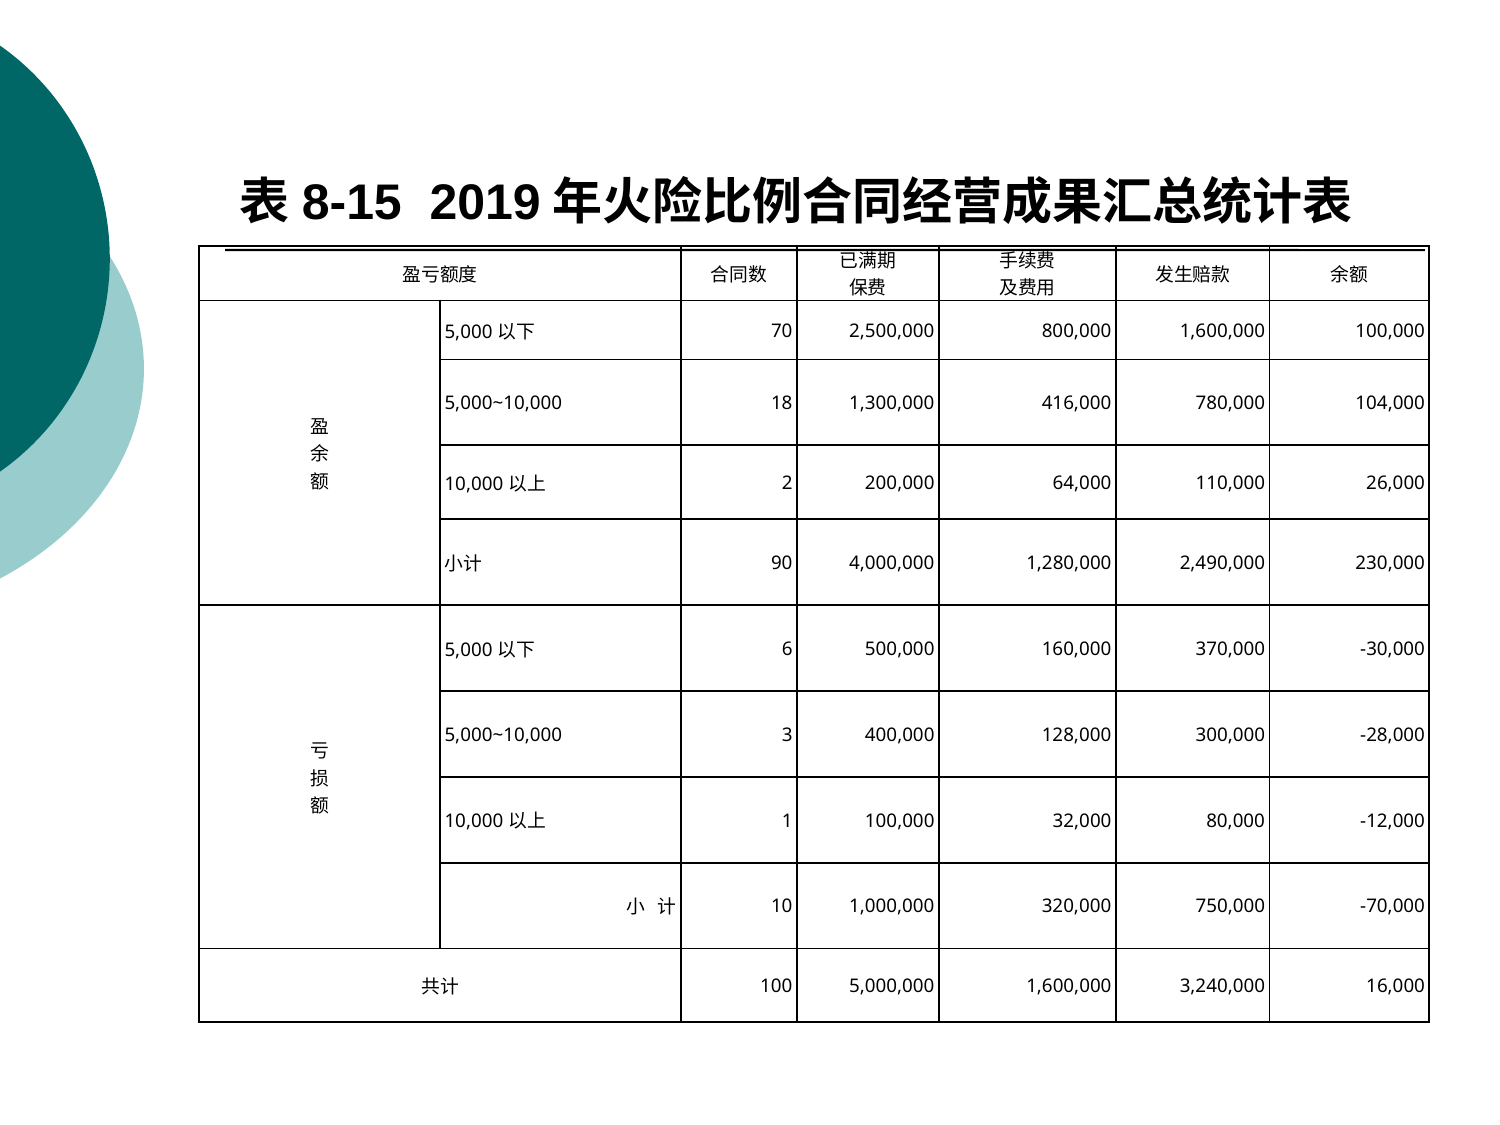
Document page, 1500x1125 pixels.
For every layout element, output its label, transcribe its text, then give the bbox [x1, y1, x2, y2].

table_cell 亏 损 额 [200, 606, 439, 948]
table_cell 1,600,000 [1117, 301, 1269, 359]
table_cell 16,000 [1270, 949, 1428, 1021]
table_cell 1,300,000 [798, 360, 938, 444]
title 表8-15 2019年火险比例合同经营成果汇总统计表 [224, 49, 1425, 238]
table_cell 500,000 [798, 606, 938, 690]
table_cell 3 [682, 692, 796, 776]
table_cell 10,000以上 [441, 778, 680, 862]
table_cell 5,000,000 [798, 949, 938, 1021]
table_cell 5,000~10,000 [441, 360, 680, 444]
table_cell 小计 [441, 520, 680, 604]
table_cell -12,000 [1270, 778, 1428, 862]
table_cell 5,000以下 [441, 301, 680, 359]
table_cell 32,000 [940, 778, 1115, 862]
table_cell 100,000 [798, 778, 938, 862]
table_cell 300,000 [1117, 692, 1269, 776]
table_cell 5,000以下 [441, 606, 680, 690]
table_cell 780,000 [1117, 360, 1269, 444]
table_header 已满期 保费 [798, 247, 938, 300]
table_cell 1,000,000 [798, 864, 938, 948]
table_header 手续费 及费用 [940, 247, 1115, 300]
table_cell 18 [682, 360, 796, 444]
table_header 余额 [1270, 247, 1428, 300]
table_cell 100 [682, 949, 796, 1021]
table_cell 3,240,000 [1117, 949, 1269, 1021]
table_cell 800,000 [940, 301, 1115, 359]
table_cell 5,000~10,000 [441, 692, 680, 776]
table_header 发生赔款 [1117, 247, 1269, 300]
table_cell 200,000 [798, 446, 938, 518]
table_cell 盈 余 额 [200, 301, 439, 604]
table_cell 100,000 [1270, 301, 1428, 359]
table_cell 104,000 [1270, 360, 1428, 444]
table_cell 小 计 [441, 864, 680, 948]
table_cell 90 [682, 520, 796, 604]
table_cell 1,600,000 [940, 949, 1115, 1021]
table_cell 26,000 [1270, 446, 1428, 518]
table_cell 80,000 [1117, 778, 1269, 862]
table_cell 10 [682, 864, 796, 948]
table_cell 320,000 [940, 864, 1115, 948]
table_cell 128,000 [940, 692, 1115, 776]
table_cell -70,000 [1270, 864, 1428, 948]
table_cell 6 [682, 606, 796, 690]
table_cell 共计 [200, 949, 680, 1021]
table_cell 400,000 [798, 692, 938, 776]
table_cell 10,000以上 [441, 446, 680, 518]
table_cell 1,280,000 [940, 520, 1115, 604]
table_cell 1 [682, 778, 796, 862]
table_cell 2,490,000 [1117, 520, 1269, 604]
table_cell -30,000 [1270, 606, 1428, 690]
table_cell 70 [682, 301, 796, 359]
table_cell 230,000 [1270, 520, 1428, 604]
table_cell 4,000,000 [798, 520, 938, 604]
table_header 盈亏额度 [200, 247, 680, 300]
table_cell 750,000 [1117, 864, 1269, 948]
table_cell 2,500,000 [798, 301, 938, 359]
table_cell -28,000 [1270, 692, 1428, 776]
table_cell 416,000 [940, 360, 1115, 444]
table_cell 110,000 [1117, 446, 1269, 518]
table_cell 370,000 [1117, 606, 1269, 690]
table_header 合同数 [682, 247, 796, 300]
table_cell 2 [682, 446, 796, 518]
table_cell 64,000 [940, 446, 1115, 518]
table_cell 160,000 [940, 606, 1115, 690]
